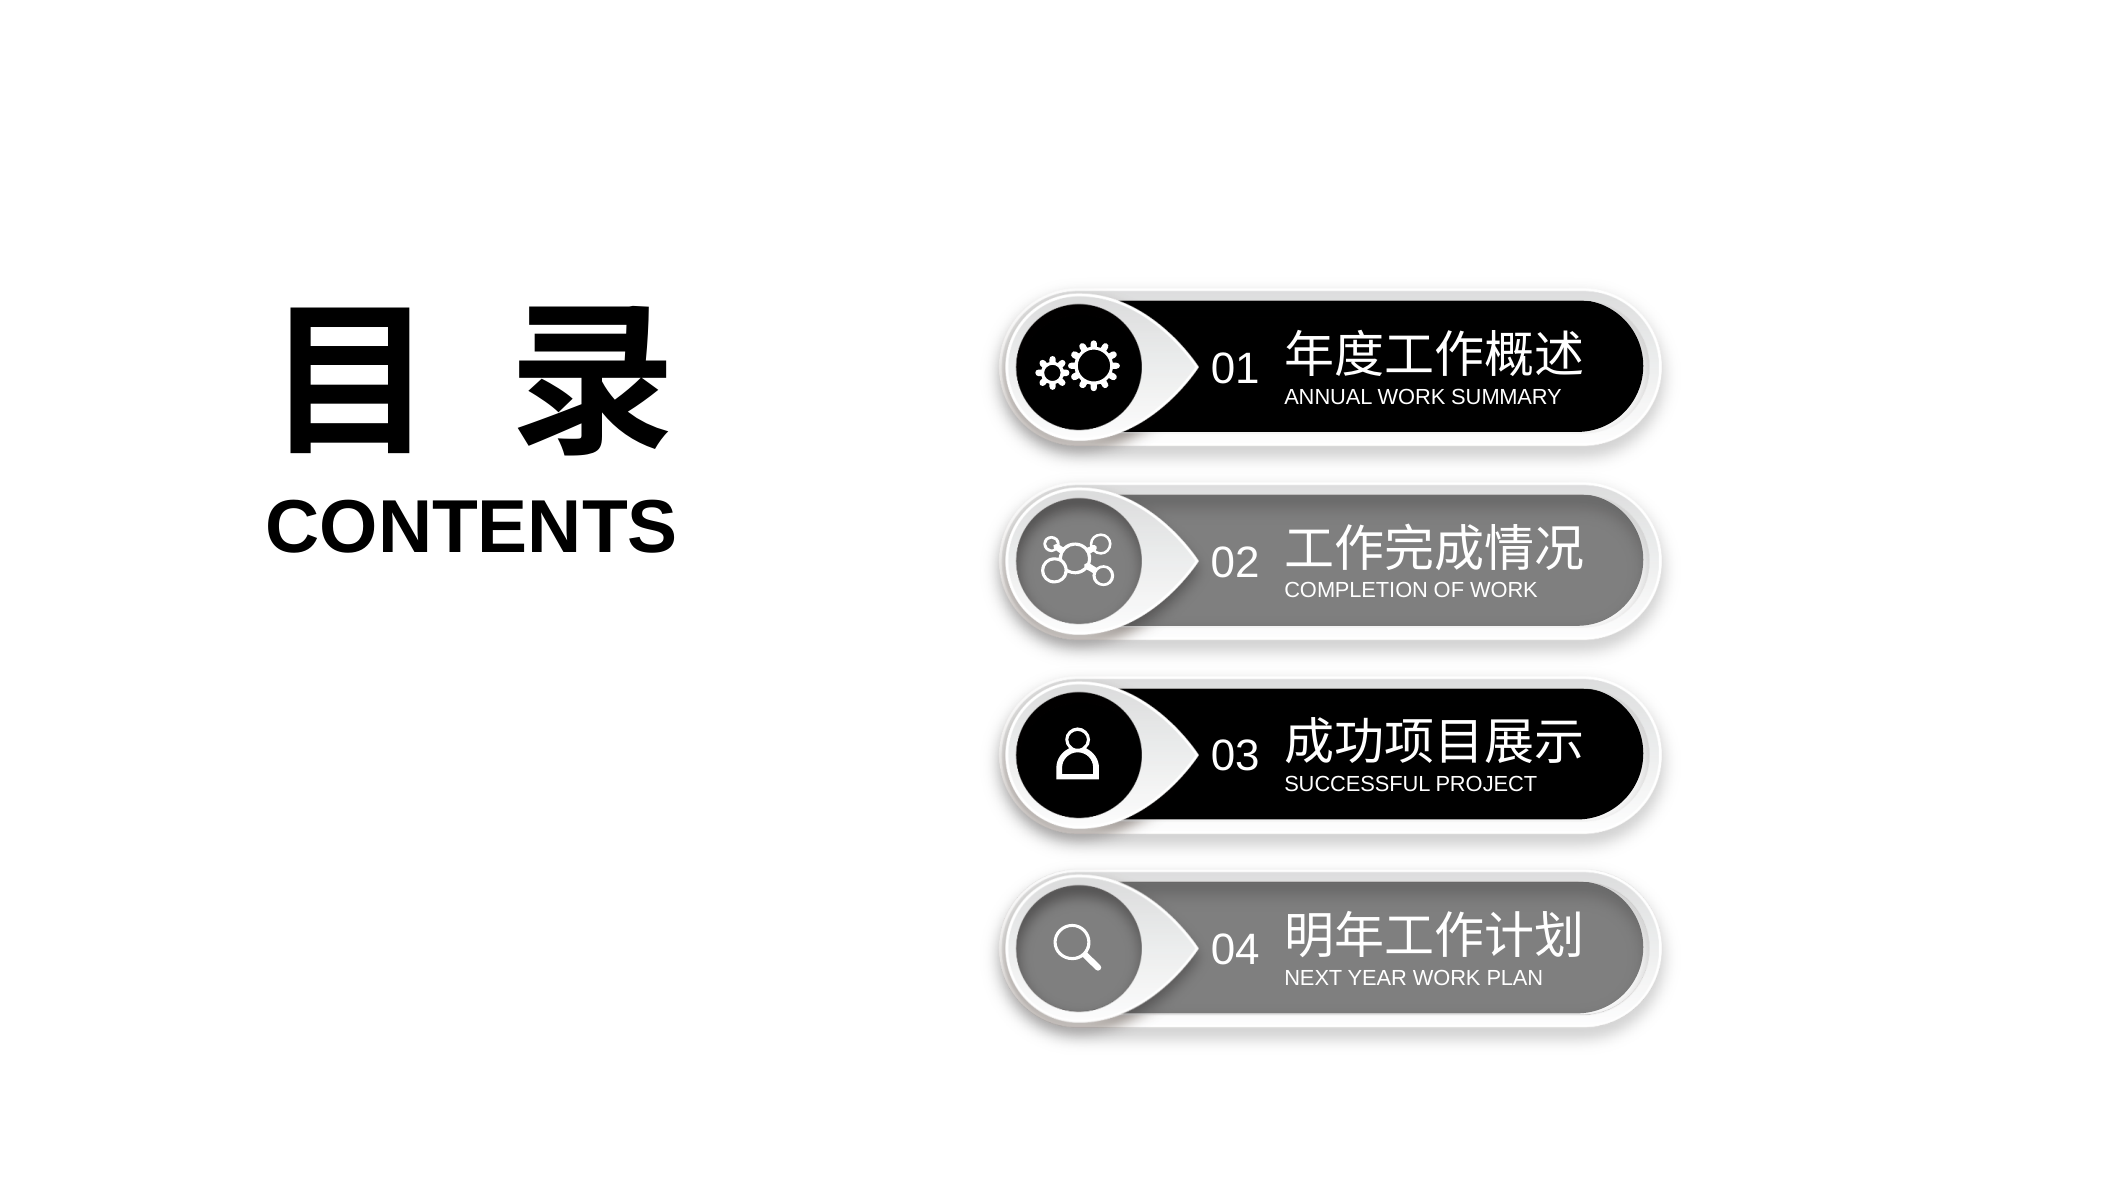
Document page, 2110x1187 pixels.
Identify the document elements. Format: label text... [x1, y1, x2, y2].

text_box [974, 272, 1687, 466]
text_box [974, 853, 1687, 1062]
text_box 目 录 [234, 273, 710, 474]
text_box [974, 466, 1687, 660]
text_box CONTENTS [243, 476, 700, 568]
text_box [974, 660, 1687, 853]
